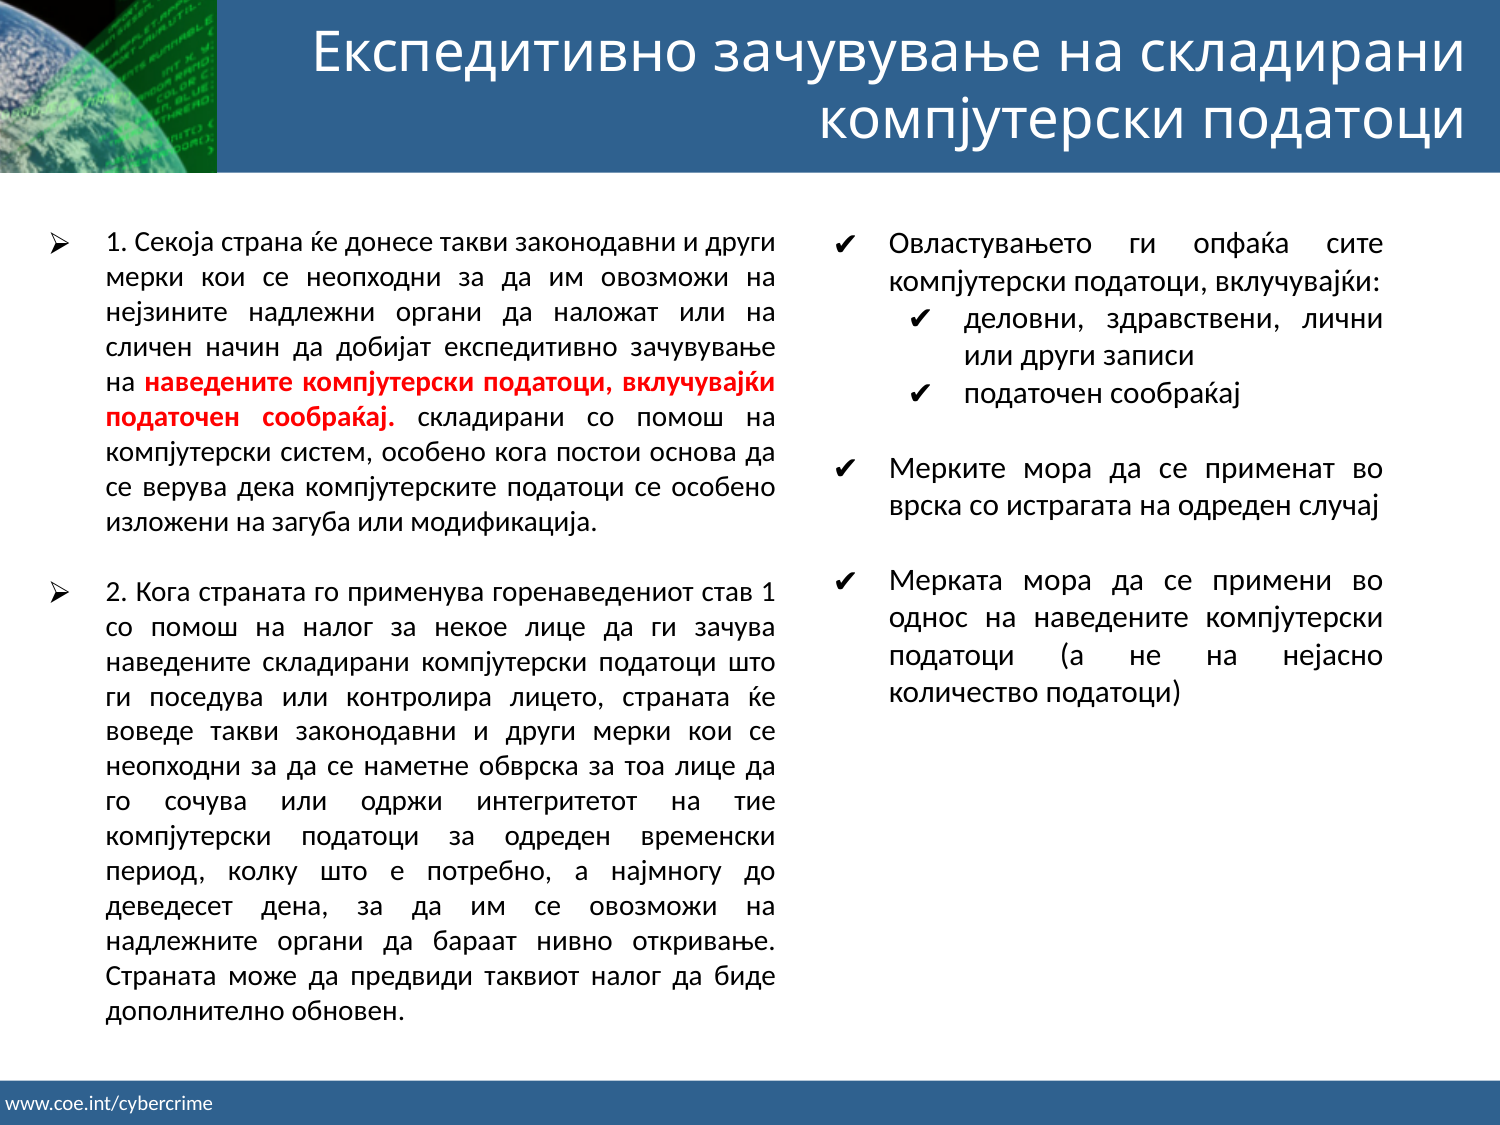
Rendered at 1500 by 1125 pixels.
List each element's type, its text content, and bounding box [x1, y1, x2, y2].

picture [0, 0, 217, 173]
text_box 1. Секоја страна ќе донесе такви законодавни и други мерки кои се неопходни за да им овозможи на нејзините надлежни органи да наложат или на сличен начин да добијат експедитивно зачувување на наведените компјутерски податоци, вклучувајќи податочен сообраќај. складирани со помош на компјутерски систем, особено кога постои основа да се верува дека компјутерските податоци се особено изложени на загуба или модификација. 2. Кога страната го применува горенаведениот став 1 со помош на налог за некое лице да ги зачува наведените складирани компјутерски податоци што ги поседува или контролира лицето, страната ќе воведе такви законодавни и други мерки кои се неопходни за да се наметне обврска за тоа лице да го сочува или одржи интегритетот на тие компјутерски податоци за одреден временски период, колку што е потребно, а најмногу до деведесет дена, за да им се овозможи на надлежните органи да бараат нивно откривање. Страната може да предвиди таквиот налог да биде дополнително обновен. [34, 214, 792, 1034]
text_box Овластувањето ги опфаќа сите компјутерски податоци, вклучувајќи: деловни, здравствени, лични или други записи податочен сообраќај Мерките мора да се применат во врска со истрагата на одреден случај Мерката мора да се примени во однос на наведените компјутерски податоци (а не на нејасно количество податоци) [817, 214, 1400, 717]
text_box Експедитивно зачувување на складирани компјутерски податоци [230, 7, 1483, 158]
